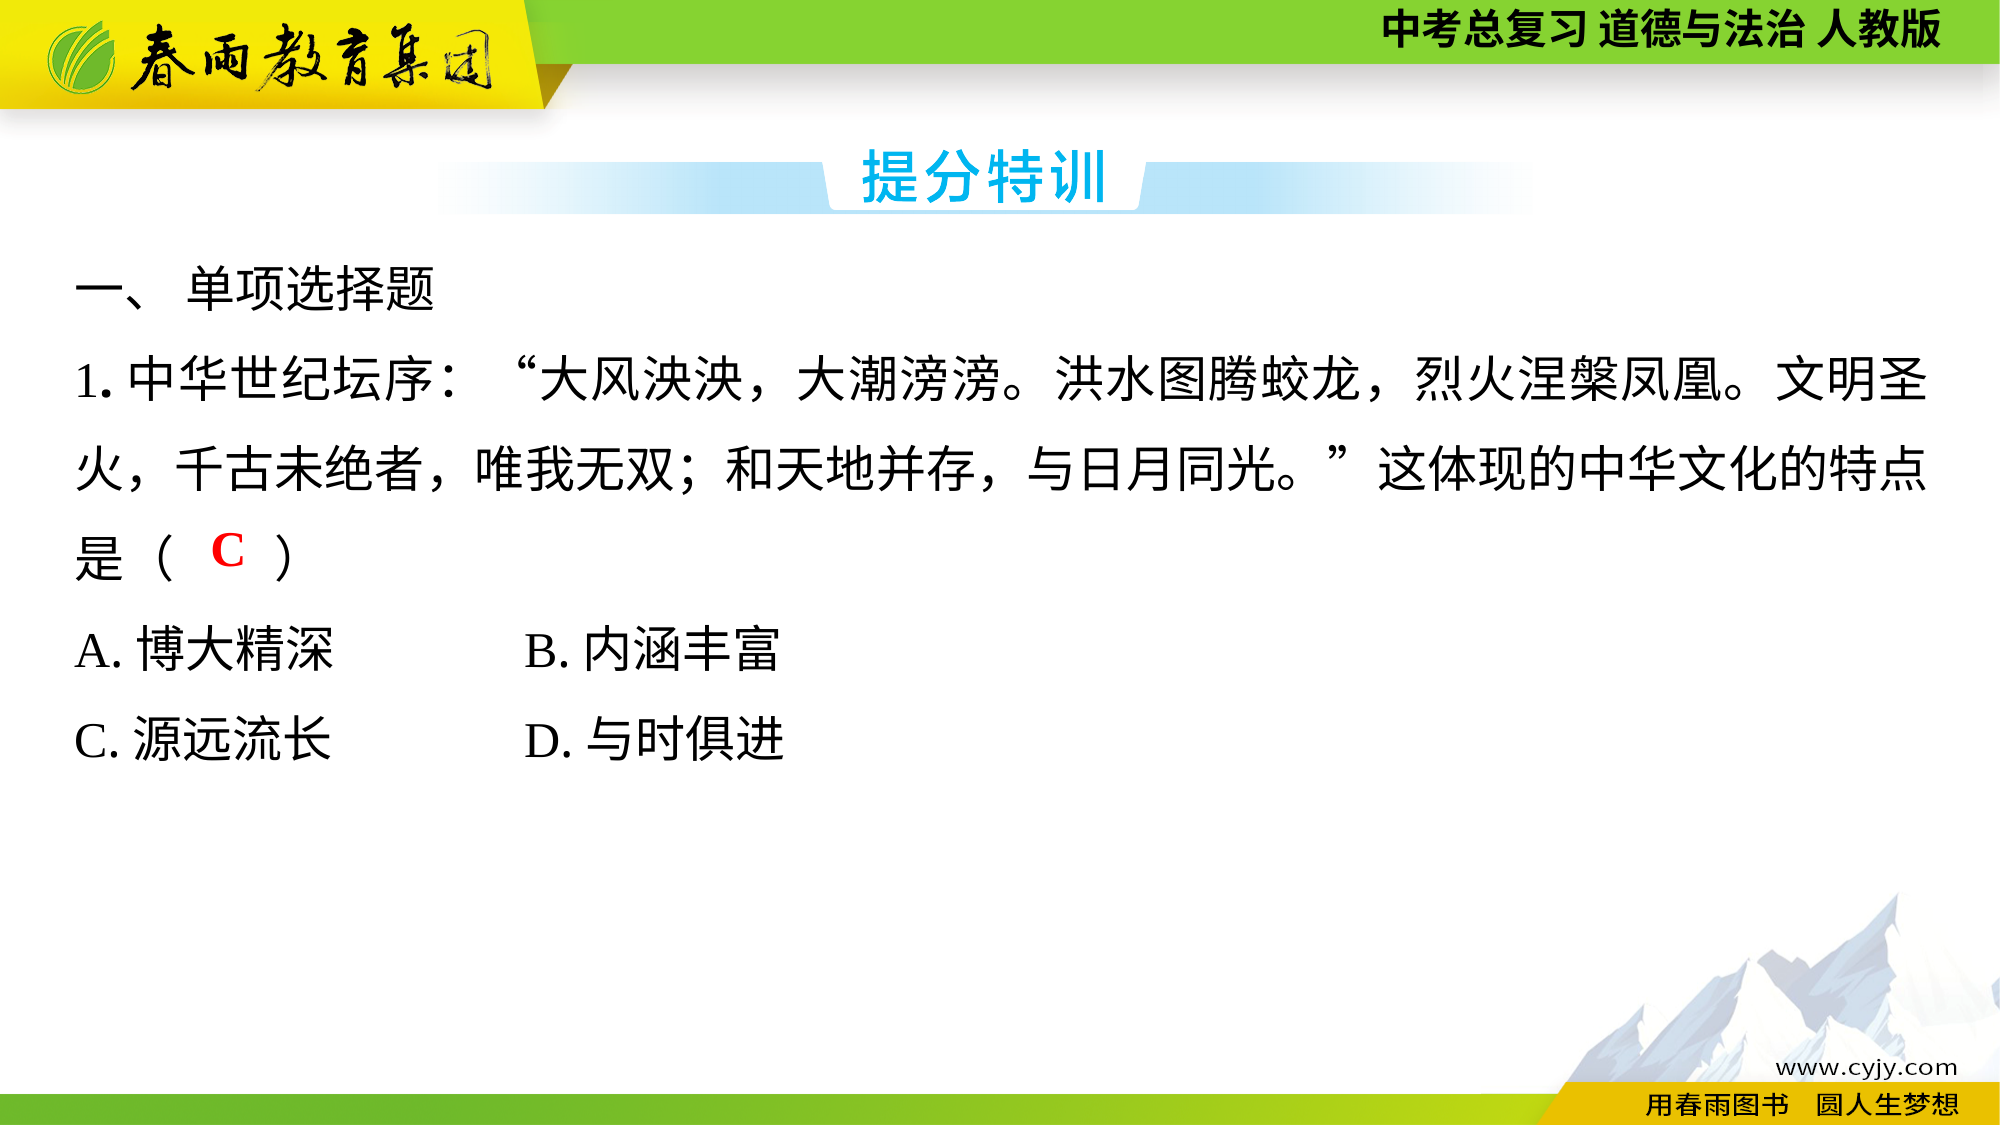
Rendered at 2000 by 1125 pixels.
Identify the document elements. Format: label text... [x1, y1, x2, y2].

list 一、 单项选择题 1.中华世纪坛序：“大风泱泱，大潮滂滂。洪水图腾蛟龙，烈火涅槃凤凰。文明圣火，千古未绝者，唯我无双；和天地并存，与日月同光。”这体现的中华文化的特点是（ ） A.博大精深 B.内涵丰富 C.源远流长 D.与时俱进 [59, 219, 1944, 769]
text_box C [195, 509, 262, 584]
picture [0, 0, 2000, 1125]
